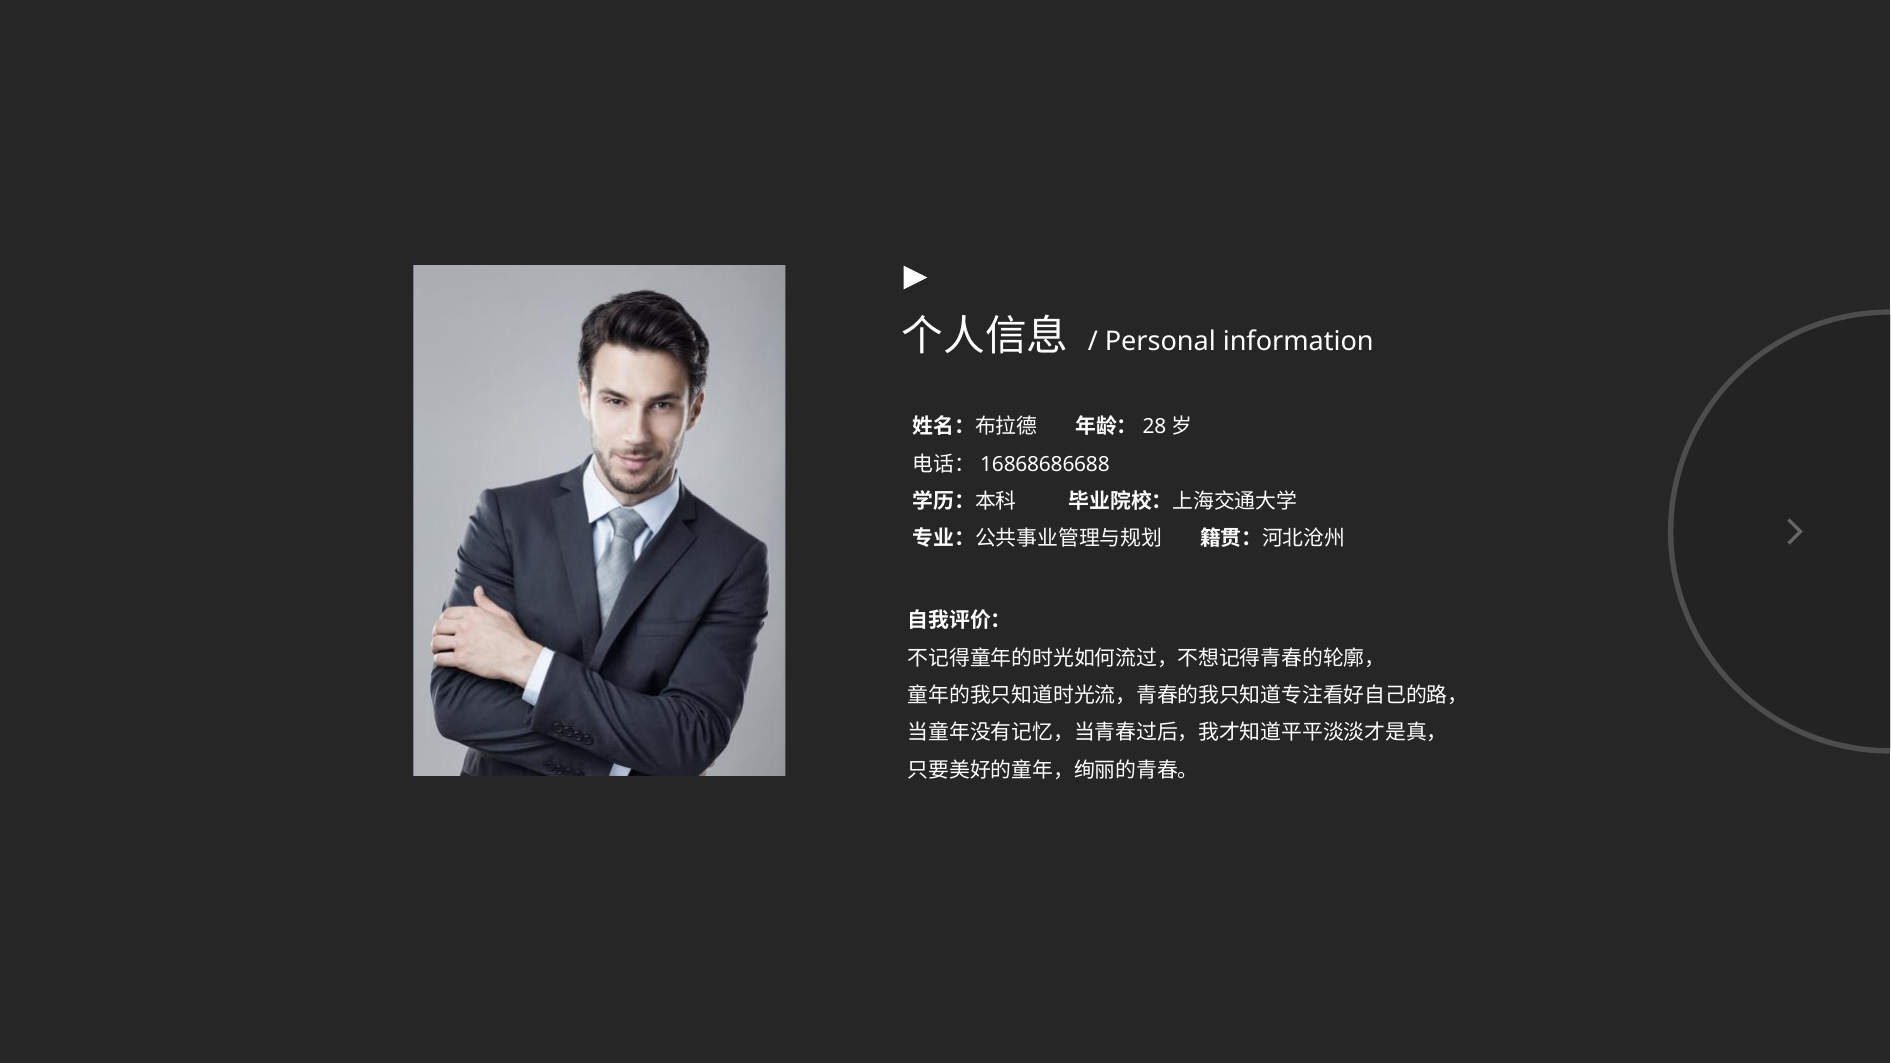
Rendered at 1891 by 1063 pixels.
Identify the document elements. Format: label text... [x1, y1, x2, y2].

text_box 自我评价： 不记得童年的时光如何流过，不想记得青春的轮廓， 童年的我只知道时光流，青春的我只知道专注看好自己的路， 当童年没有记忆，当青春过后，我才知道平平淡淡才是真， 只要美好的童年，绚丽的青春。 [893, 586, 1484, 789]
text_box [885, 265, 1391, 368]
text_box 姓名：布拉德 年龄：28岁 电话：16868686688 学历：本科 毕业院校：上海交通大学 专业：公共事业管理与规划 籍贯：河北沧州 [898, 392, 1361, 558]
text_box [411, 264, 788, 777]
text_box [1667, 308, 1891, 755]
